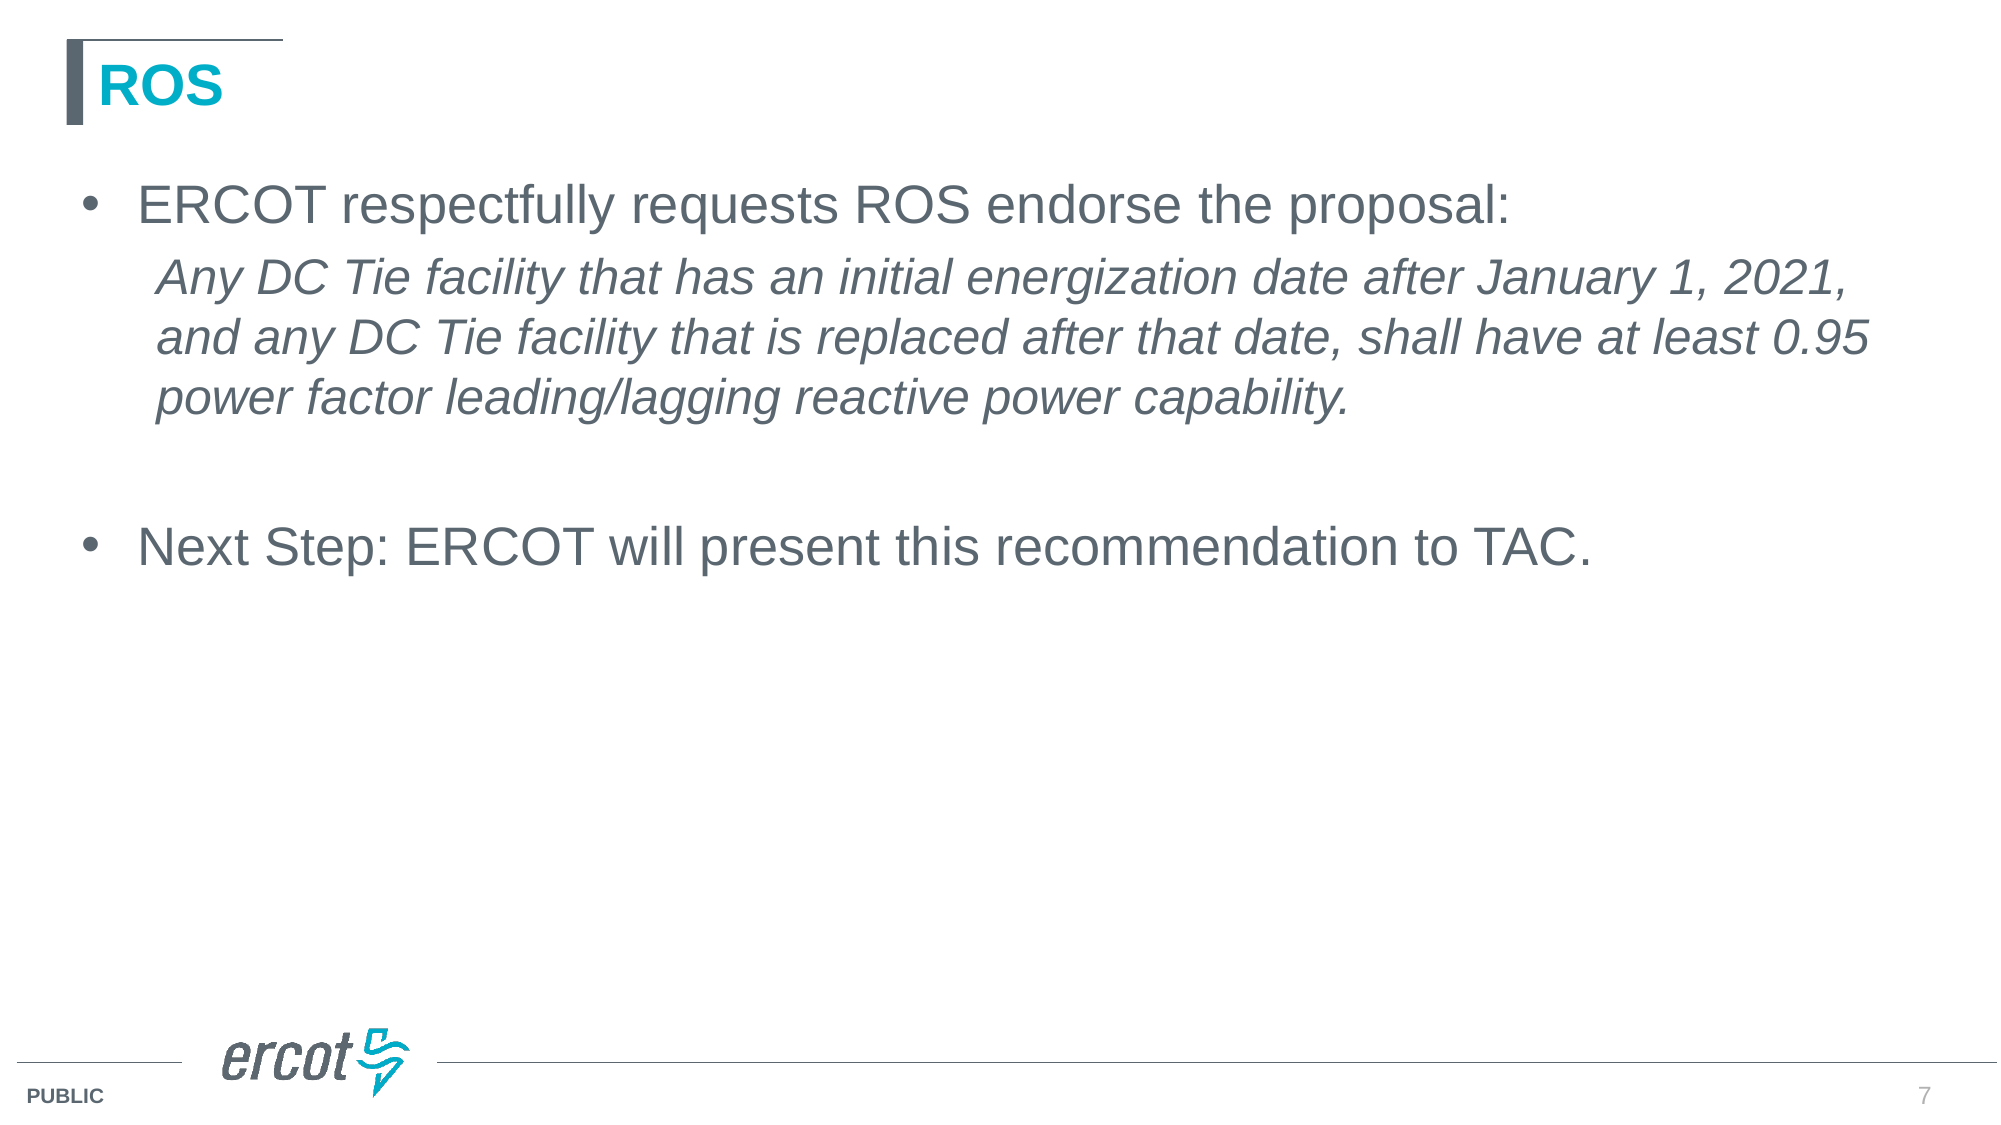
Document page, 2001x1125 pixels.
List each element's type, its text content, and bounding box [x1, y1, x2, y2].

title ROS [83, 39, 1934, 125]
picture [218, 1024, 413, 1100]
slide_number 7 [1866, 1076, 1984, 1113]
list ERCOT respectfully requests ROS endorse the proposal: Any DC Tie facility that has an initial energization date after January 1, 2021, and any DC Tie facility that is replaced after that date, shall have at least 0.95 power factor leading/lagging reactive power capability. Next Step: ERCOT will present this recommendation to TAC. [66, 162, 1934, 992]
